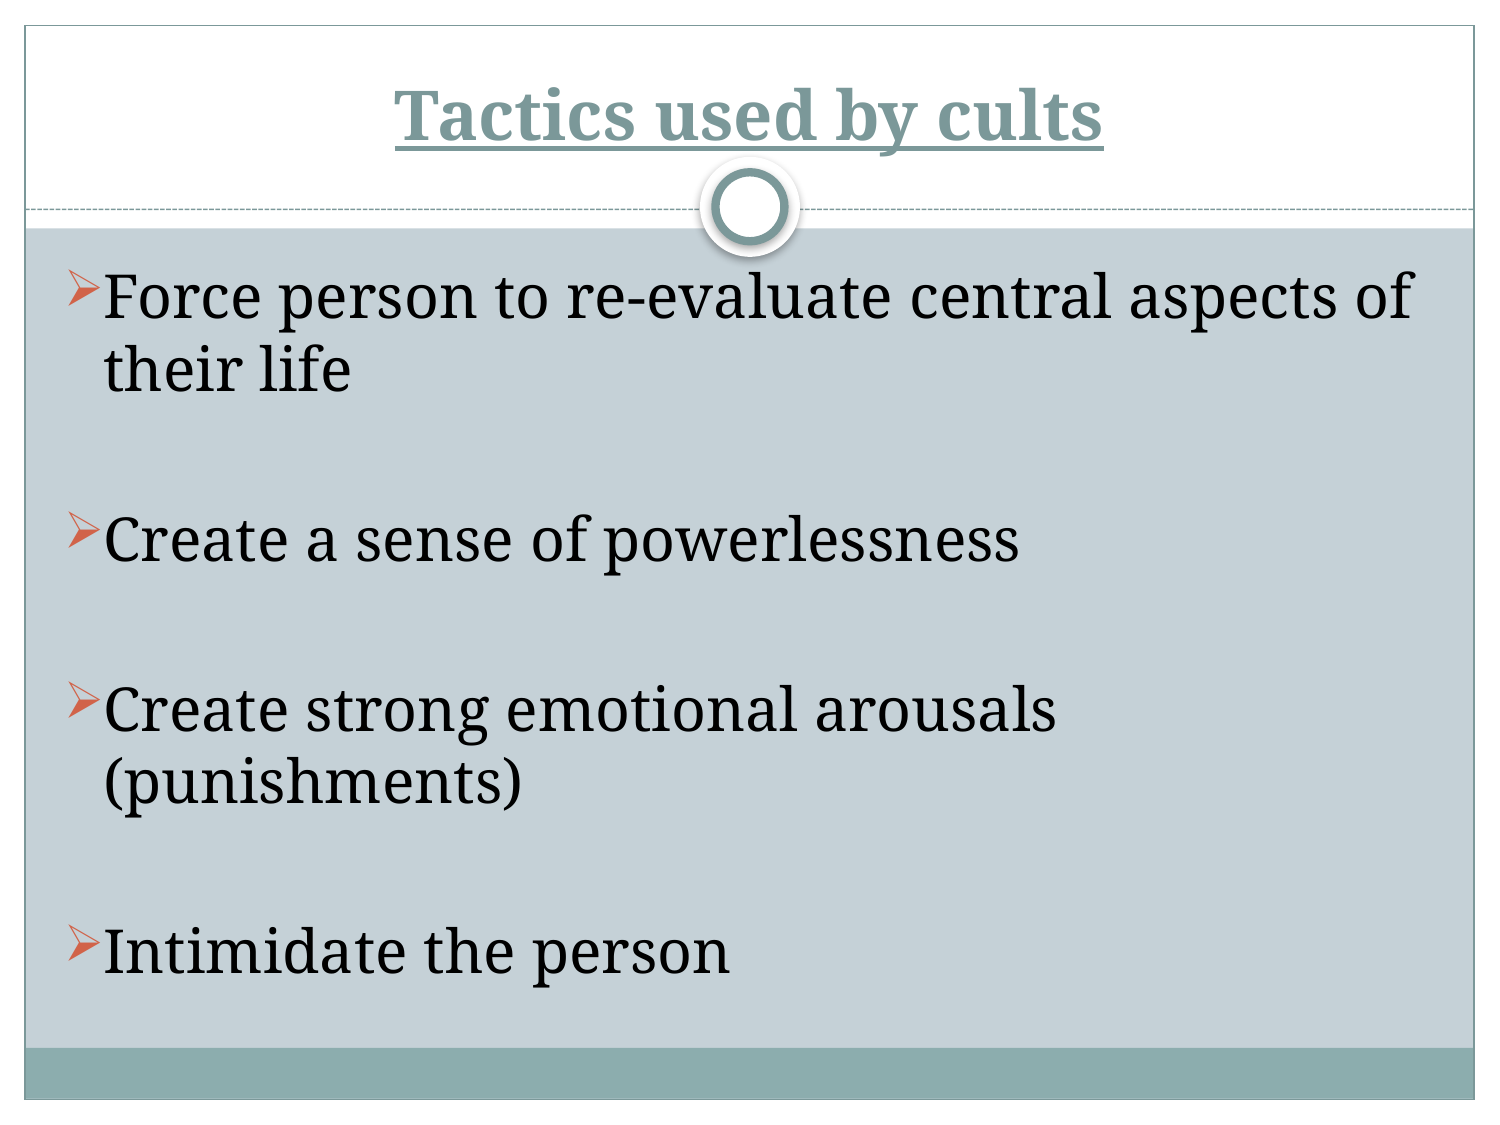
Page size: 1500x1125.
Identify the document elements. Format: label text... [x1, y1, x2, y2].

list Force person to re-evaluate central aspects of their life Create a sense of powerlessness Create strong emotional arousals (punishments) Intimidate the person [49, 250, 1445, 1001]
title Tactics used by cults [49, 37, 1450, 162]
